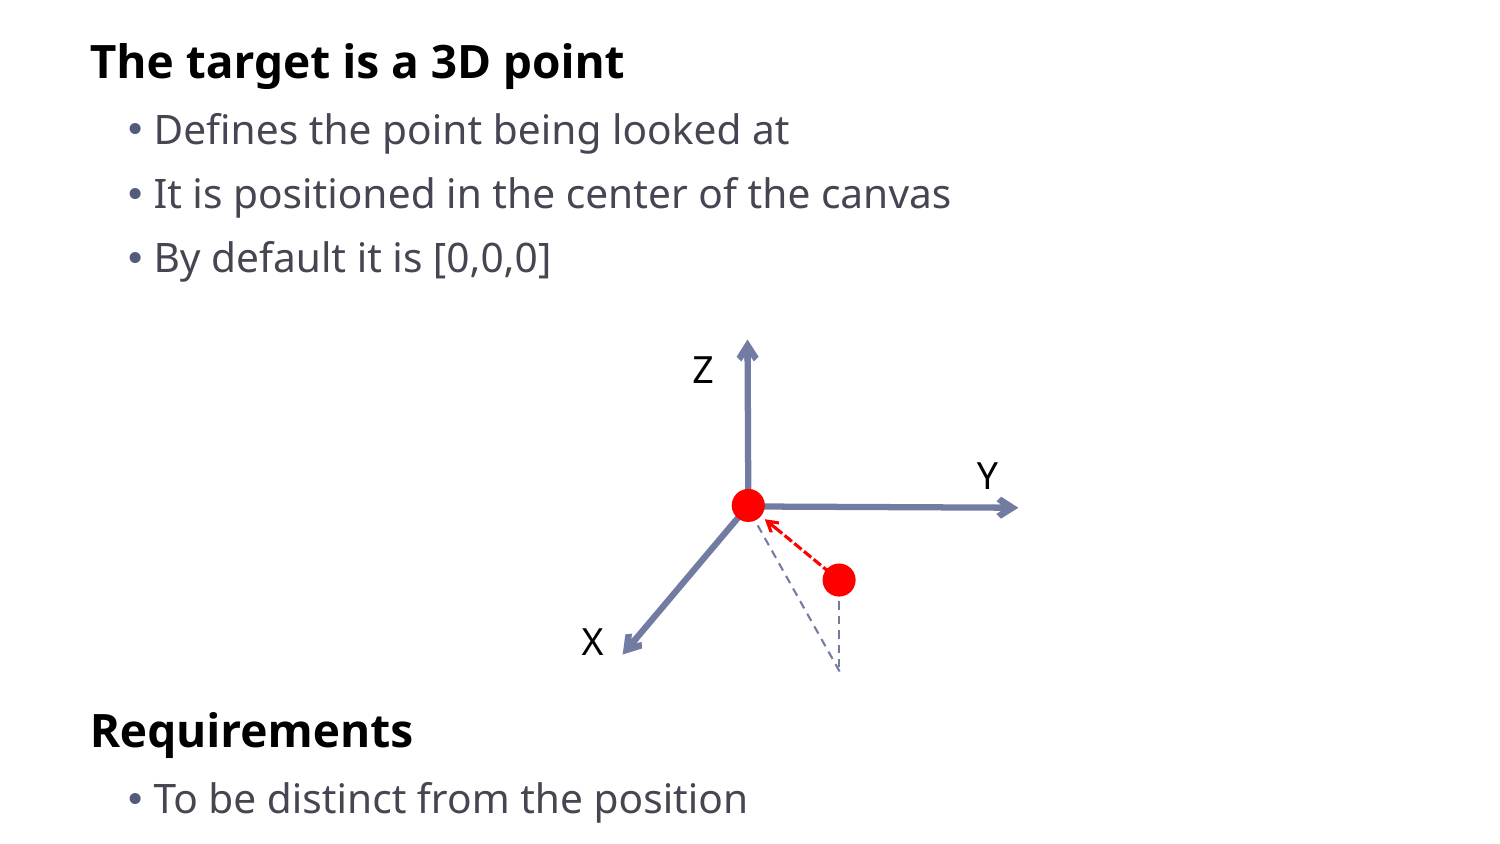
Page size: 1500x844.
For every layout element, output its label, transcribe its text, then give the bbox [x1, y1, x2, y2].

text_box Y [956, 443, 1019, 506]
text_box Z [672, 337, 735, 400]
text_box [846, 565, 856, 595]
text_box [764, 518, 840, 581]
text_box [755, 490, 765, 506]
text_box X [561, 609, 624, 672]
list The target is a 3D point Defines the point being looked at It is positioned in the center of the canvas By default it is [0,0,0] Requirements To be distinct from the position [75, 21, 1475, 835]
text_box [748, 508, 840, 671]
text_box [731, 490, 741, 505]
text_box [622, 505, 749, 655]
